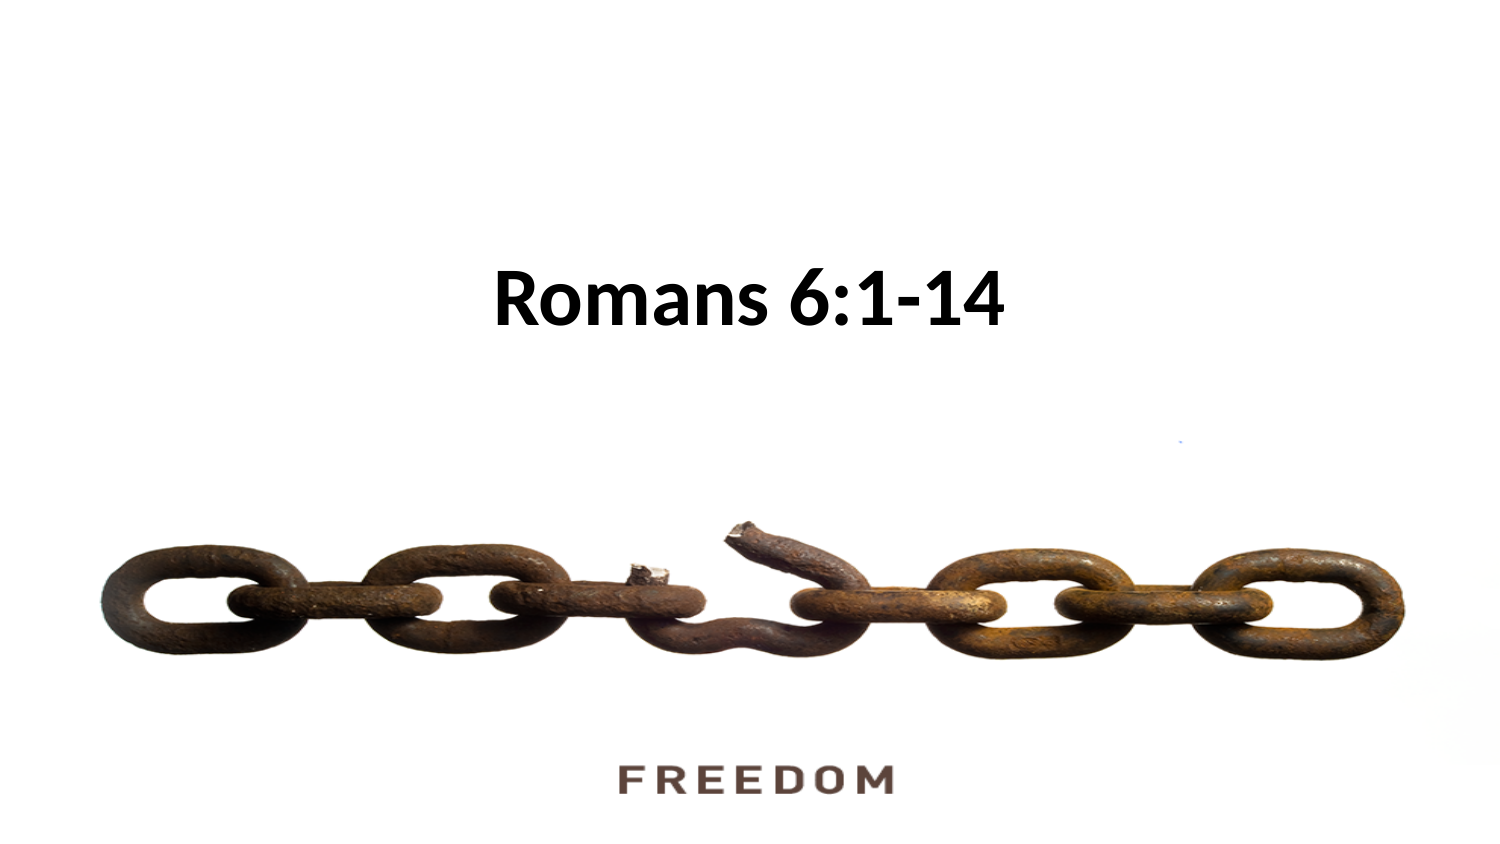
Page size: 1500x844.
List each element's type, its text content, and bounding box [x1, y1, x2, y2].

text_box Romans 6:1-14 [460, 234, 1040, 350]
picture [0, 436, 1500, 844]
